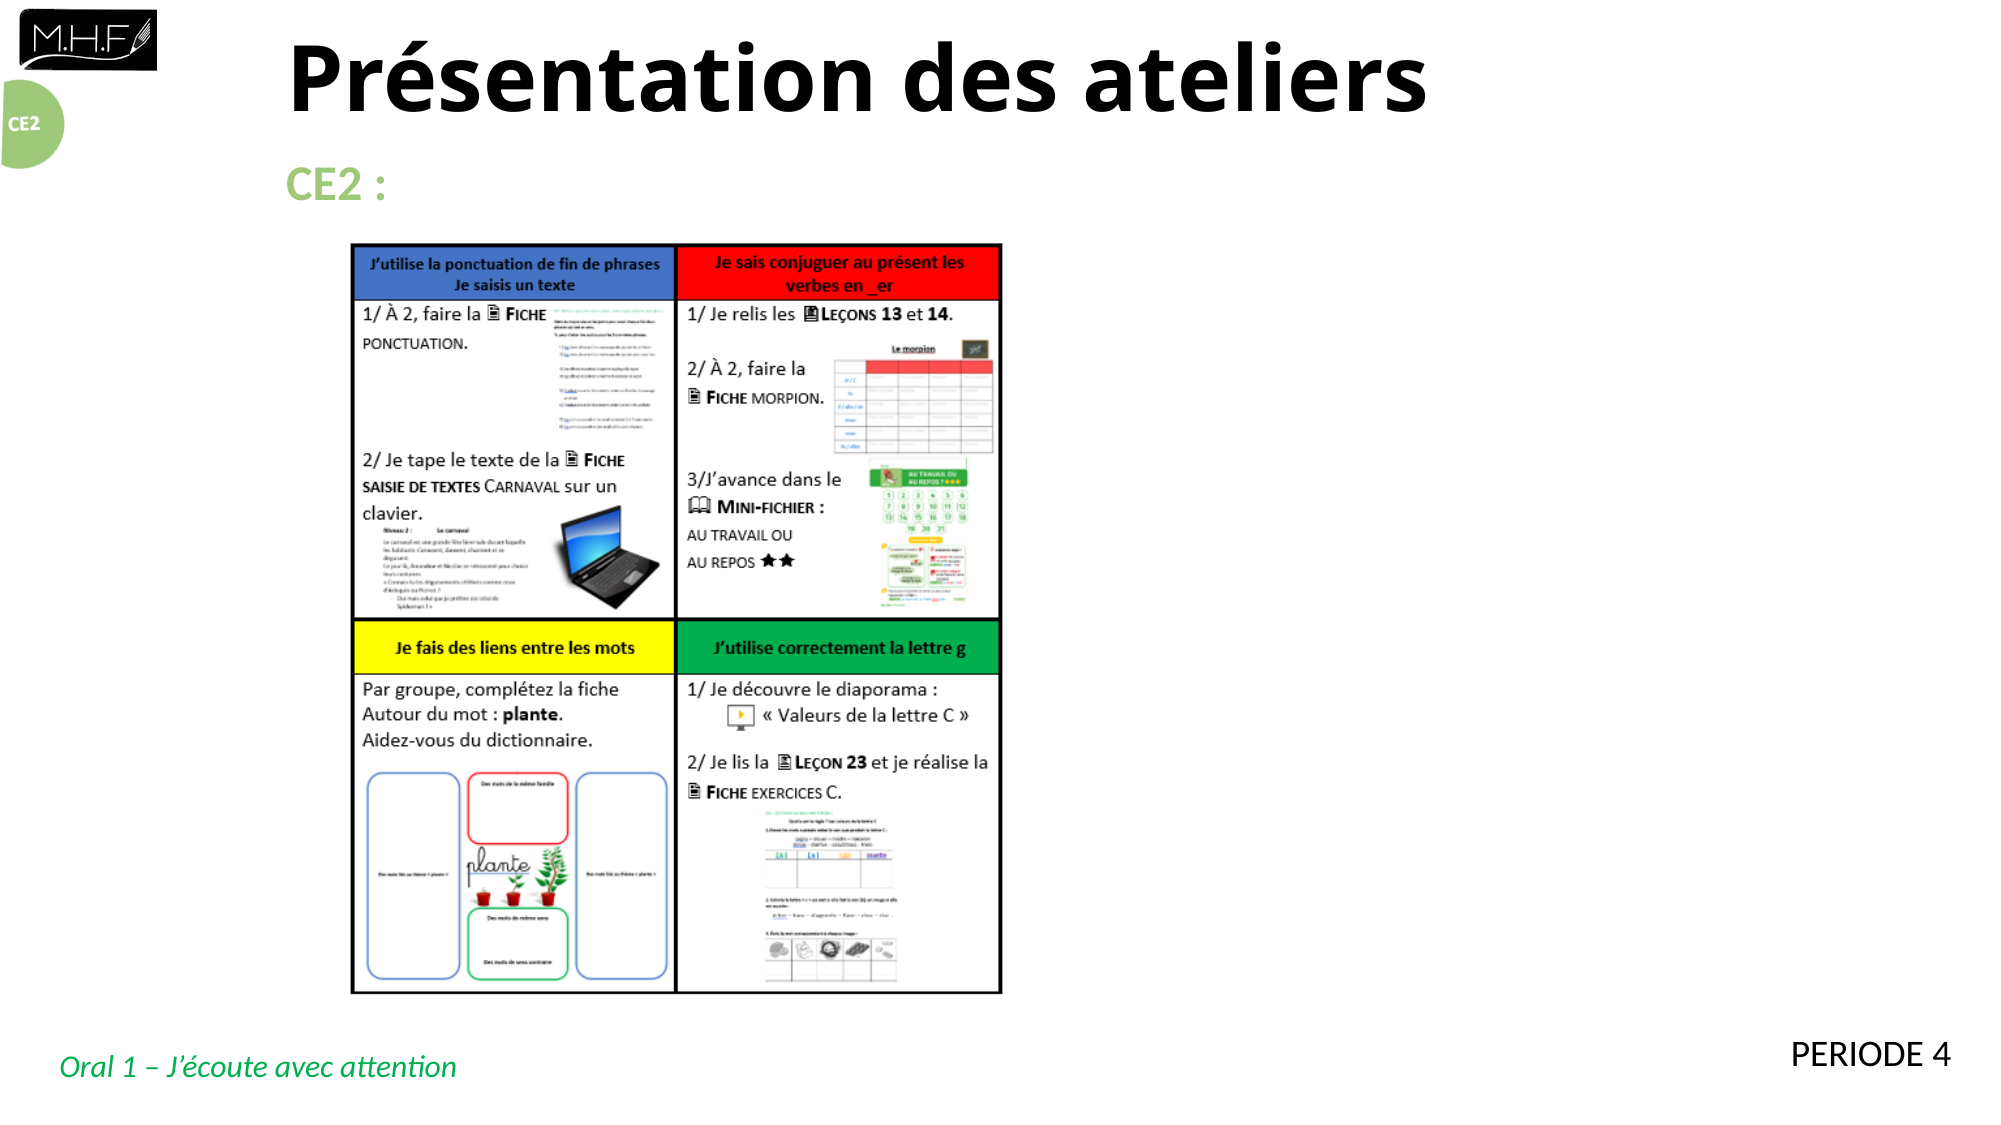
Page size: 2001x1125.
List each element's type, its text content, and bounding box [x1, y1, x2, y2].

title Présentation des ateliers [271, 7, 1818, 156]
text_box PERIODE 4 [1362, 1021, 1967, 1082]
picture [343, 237, 1009, 1002]
text_box Oral 1 – J’écoute avec attention [44, 1038, 1346, 1092]
text_box CE2 : [271, 138, 1168, 218]
picture [0, 7, 157, 207]
